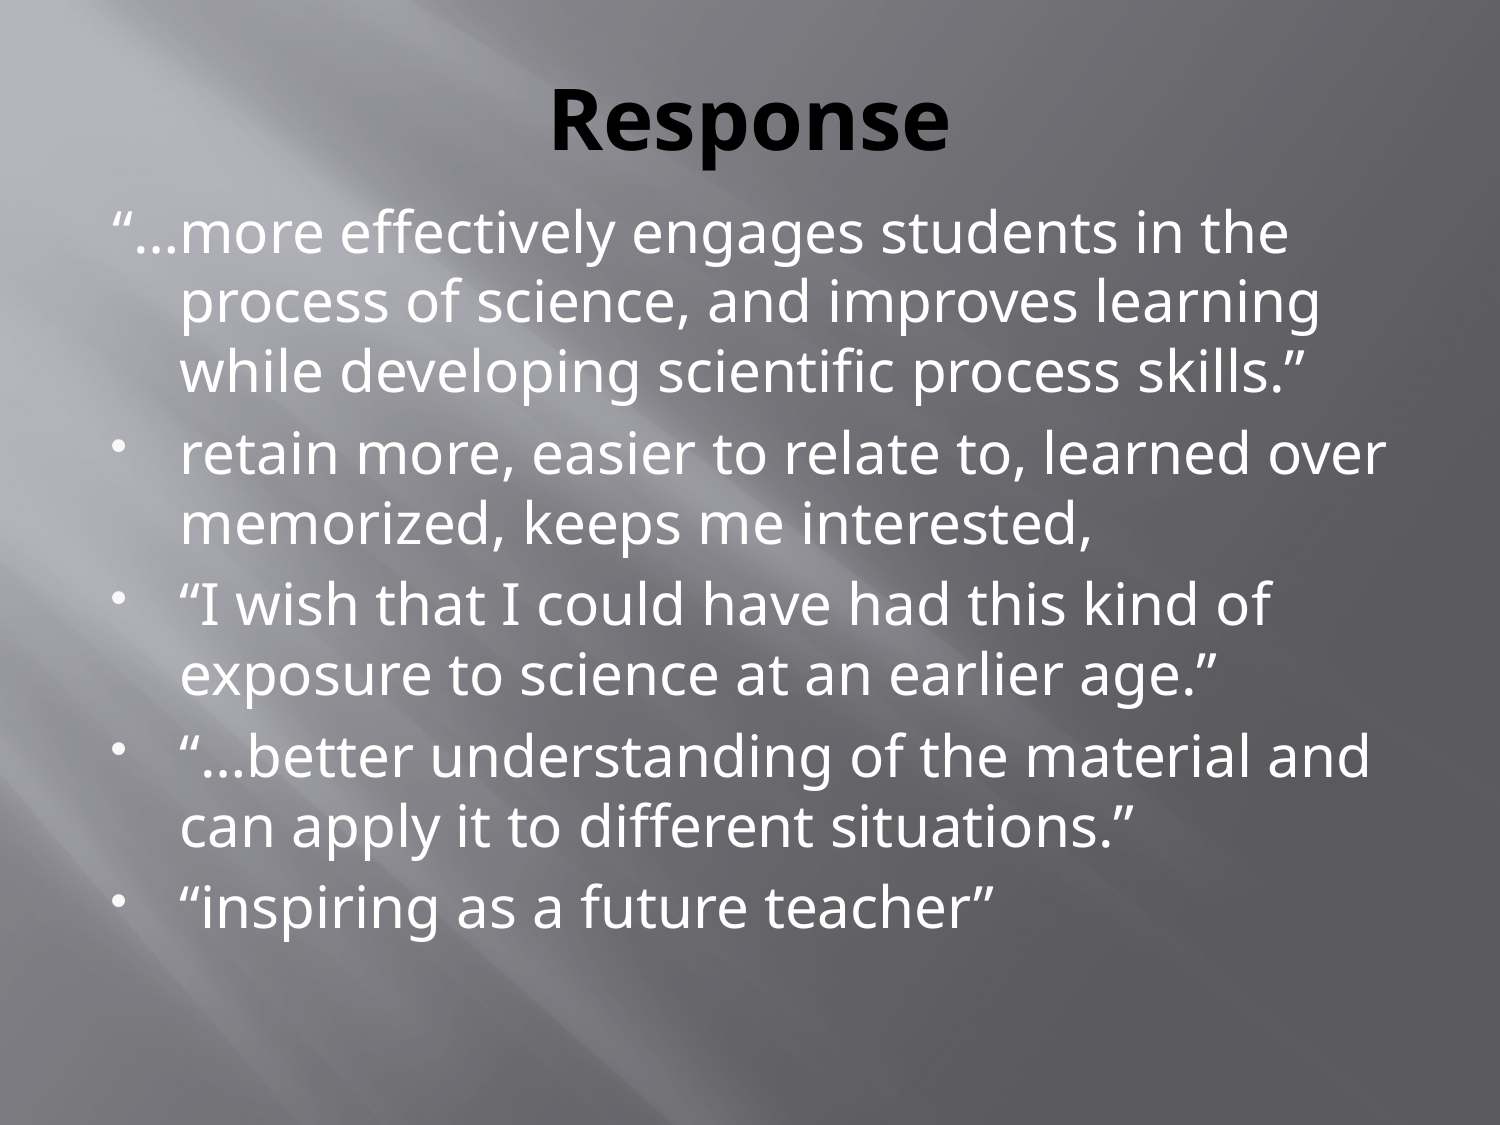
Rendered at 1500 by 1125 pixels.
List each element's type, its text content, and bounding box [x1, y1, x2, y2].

title Response [75, 45, 1425, 187]
list “…more effectively engages students in the process of science, and improves learning while developing scientific process skills.” retain more, easier to relate to, learned over memorized, keeps me interested, “I wish that I could have had this kind of exposure to science at an earlier age.” “…better understanding of the material and can apply it to different situations.” “inspiring as a future teacher” [75, 187, 1425, 1005]
